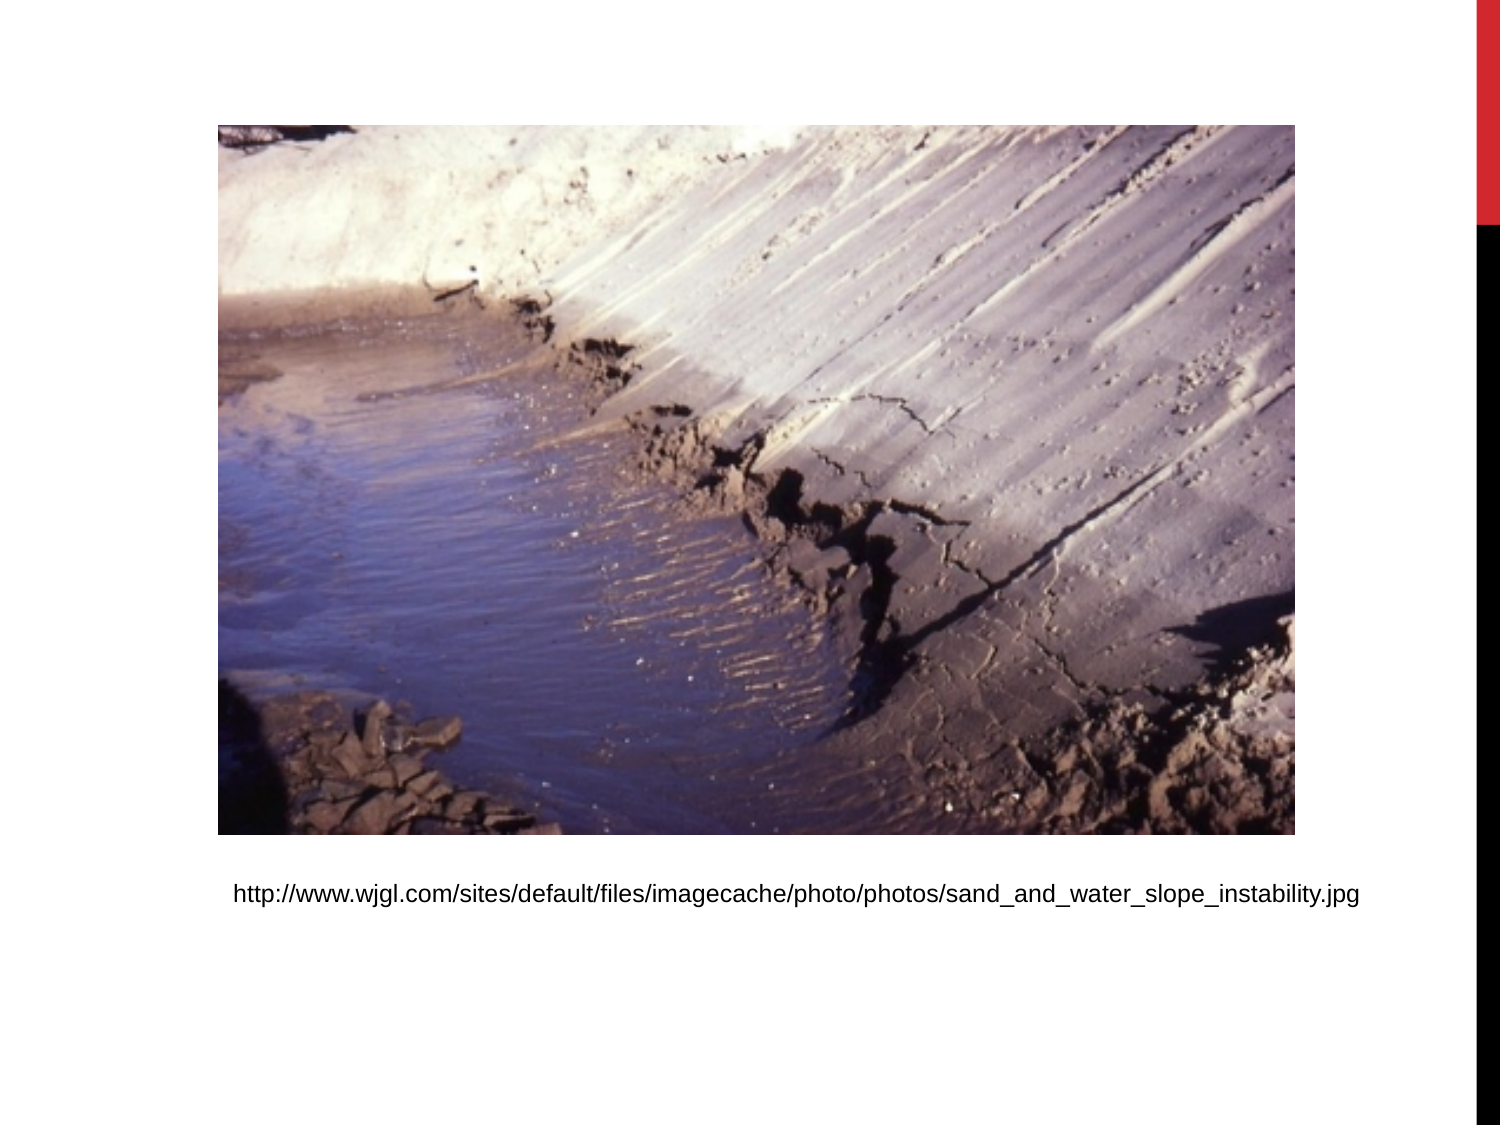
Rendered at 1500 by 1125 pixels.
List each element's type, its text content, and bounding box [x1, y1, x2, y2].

picture [217, 124, 1295, 835]
text_box http://www.wjgl.com/sites/default/files/imagecache/photo/photos/sand_and_water_slope_instability.jpg [218, 869, 1388, 915]
